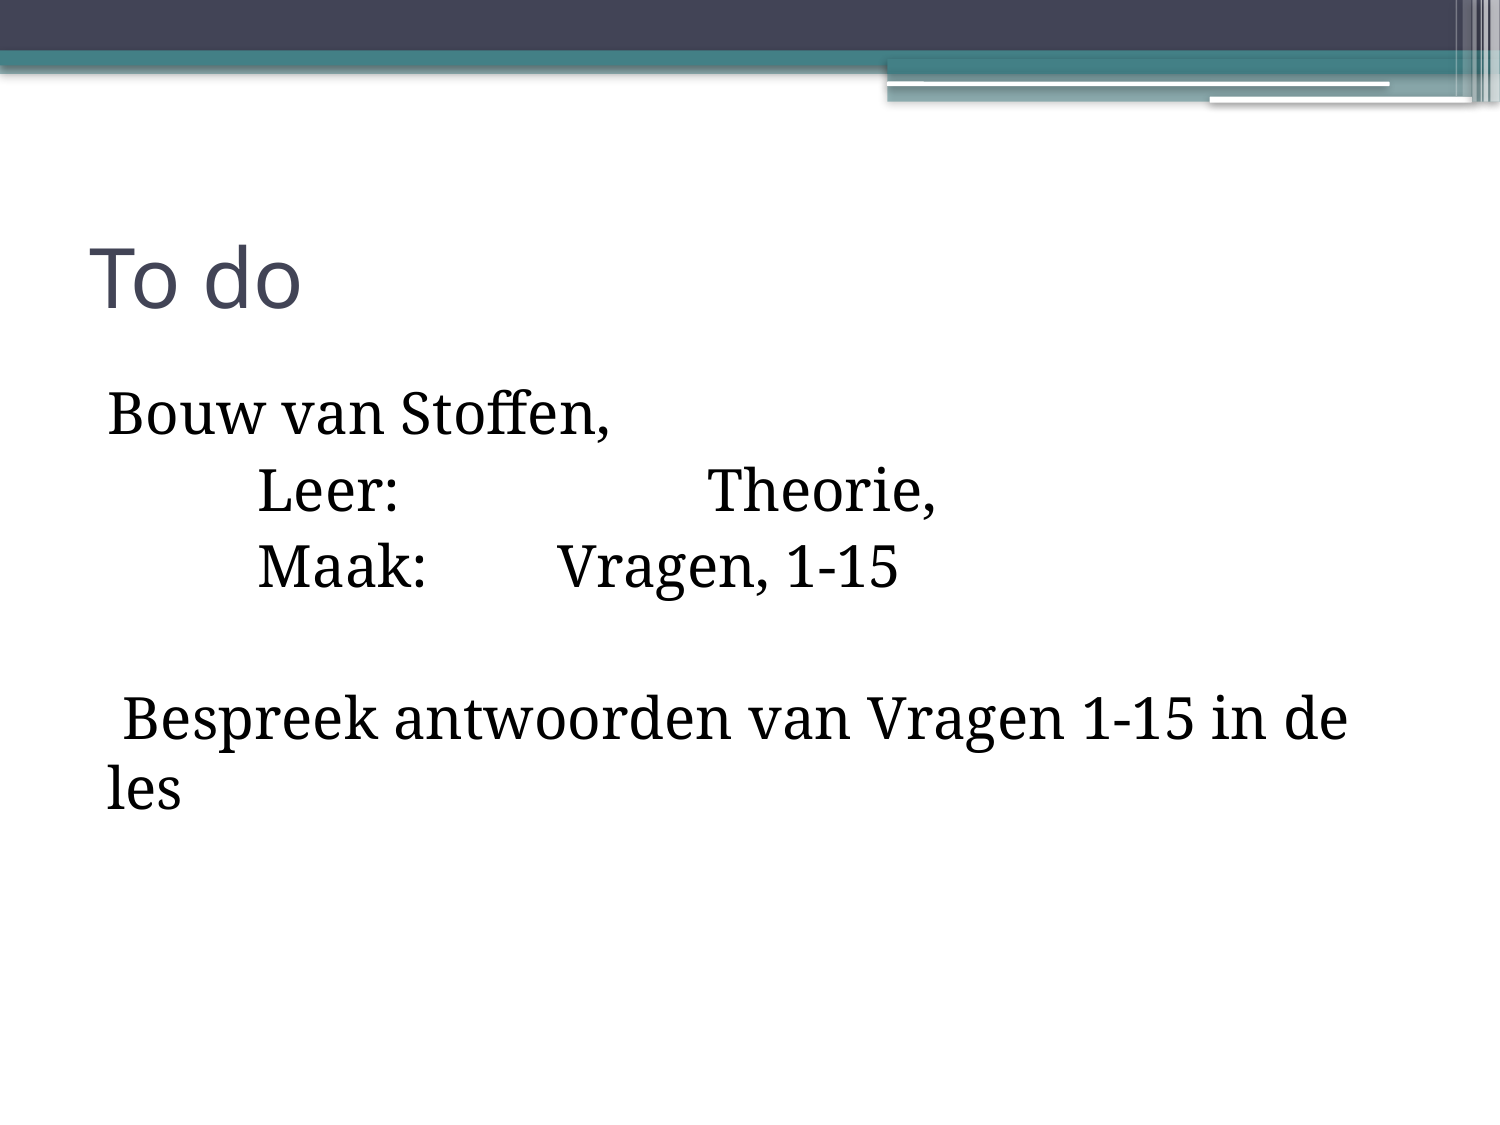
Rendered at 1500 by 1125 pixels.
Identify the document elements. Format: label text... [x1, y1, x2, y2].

title To do [75, 187, 1425, 363]
list Bouw van Stoffen, Leer: Theorie, Maak: Vragen, 1-15 Bespreek antwoorden van Vragen 1-15 in de les [75, 368, 1425, 1079]
